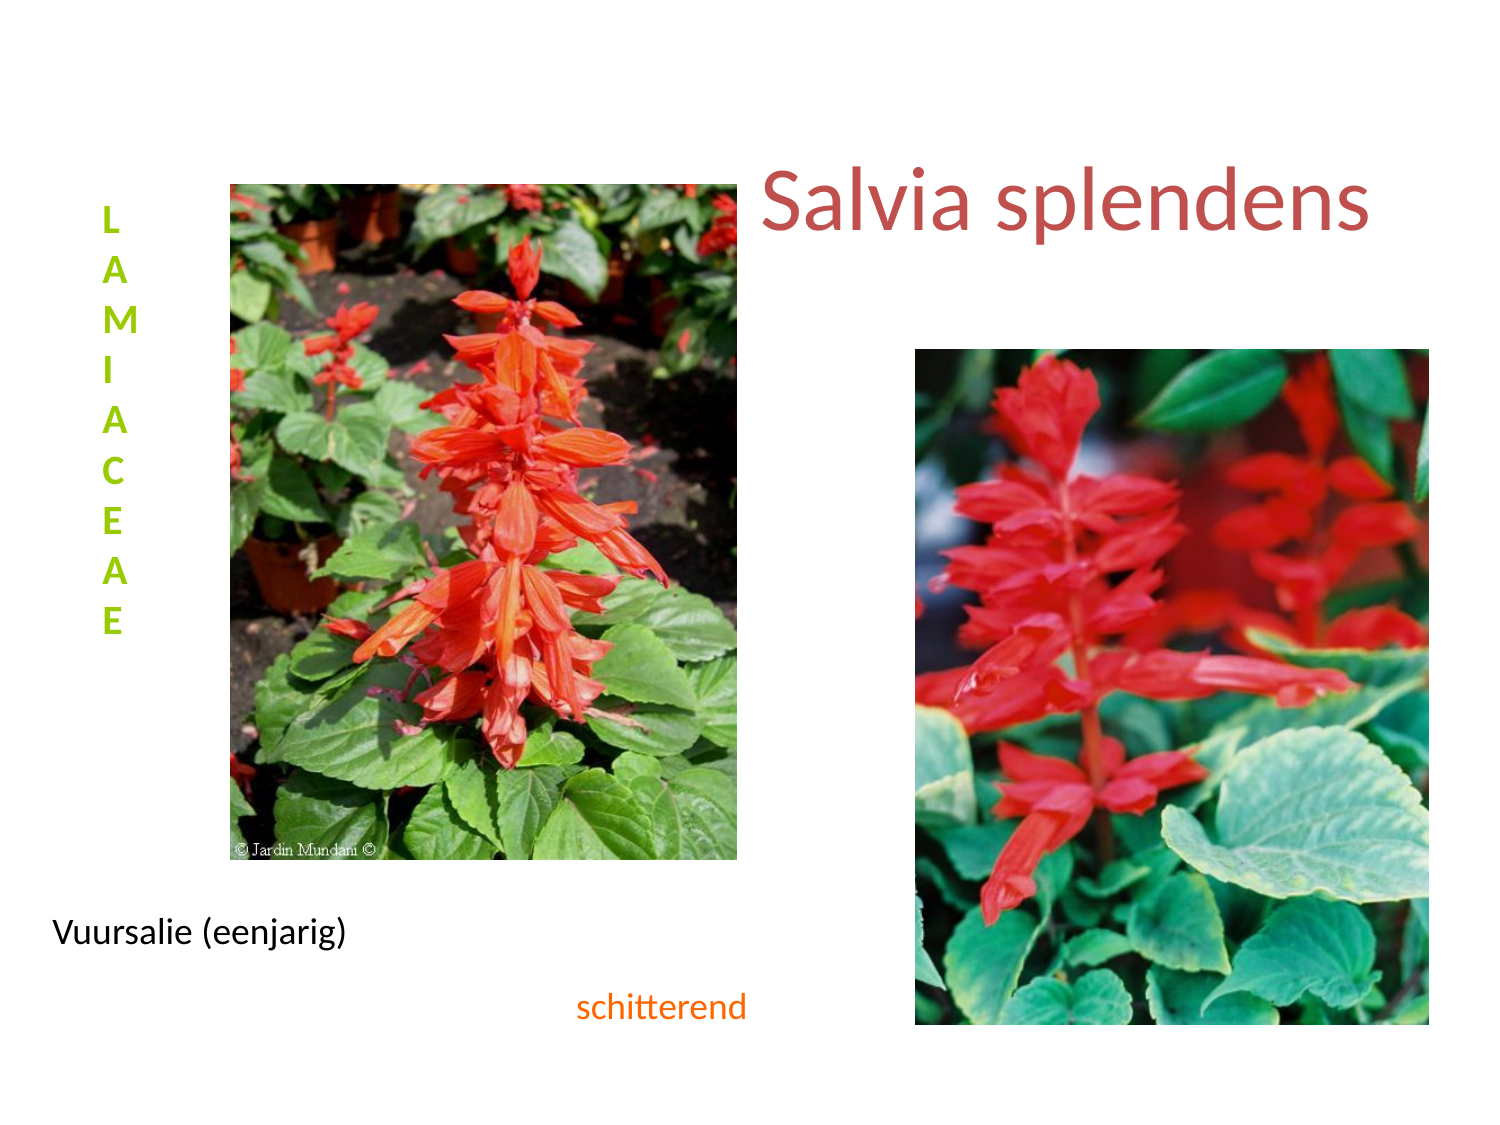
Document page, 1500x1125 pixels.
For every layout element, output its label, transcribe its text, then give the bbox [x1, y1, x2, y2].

text_box schitterend [50, 974, 763, 1035]
text_box LAMIACEAE [87, 184, 150, 650]
text_box Vuursalie (eenjarig) [37, 899, 909, 960]
title Salvia splendens [112, 99, 1388, 288]
picture [915, 349, 1429, 1026]
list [229, 184, 737, 860]
